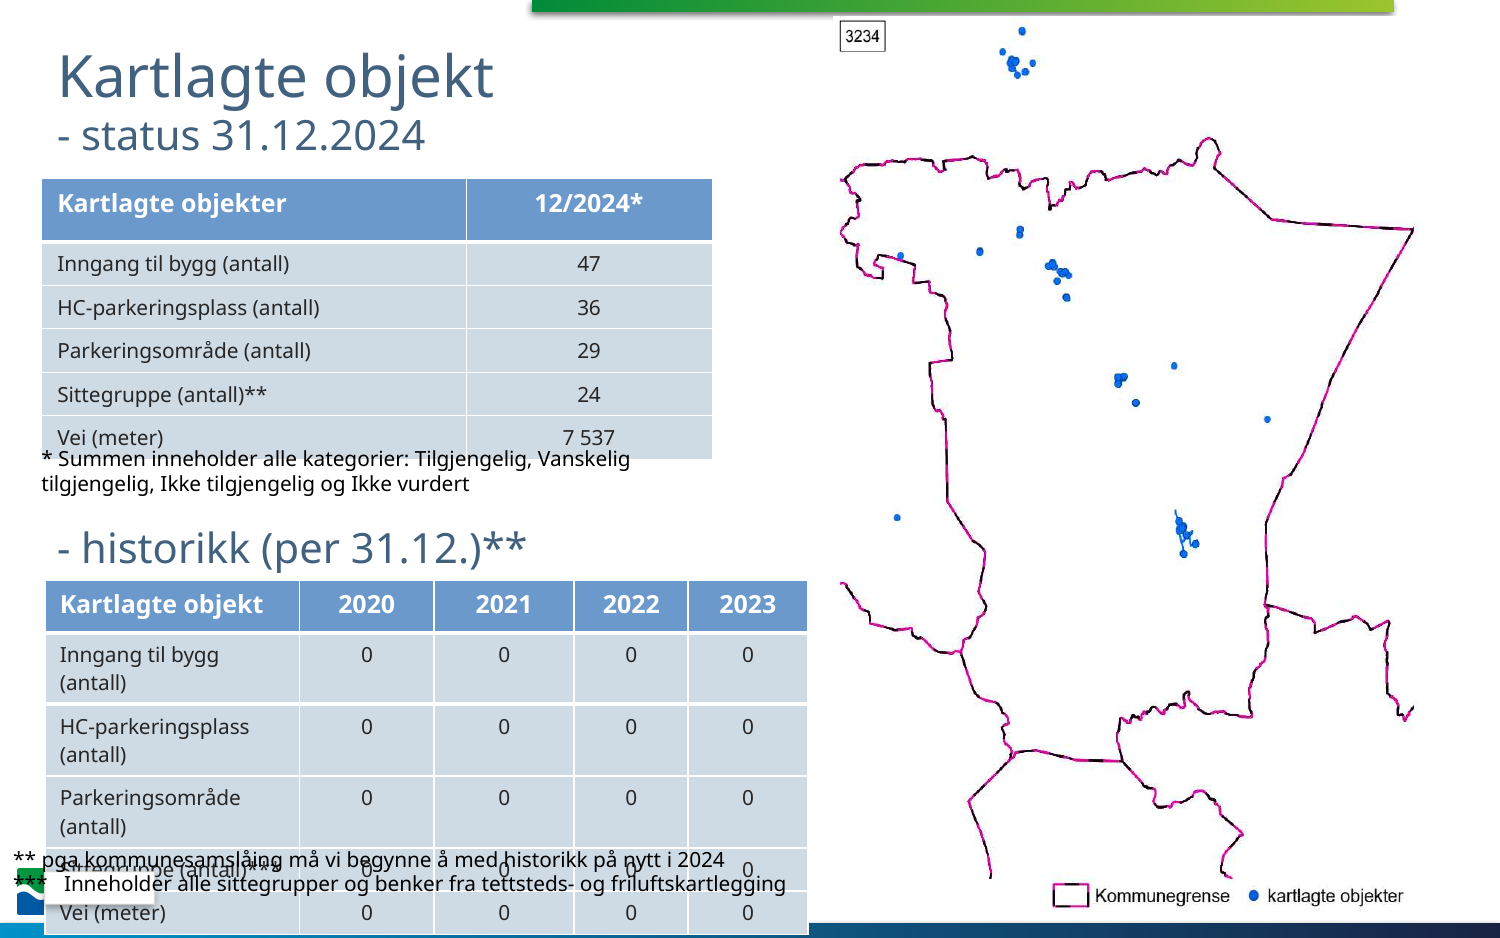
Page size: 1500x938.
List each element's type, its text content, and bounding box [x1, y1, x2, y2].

table_cell Parkeringsområde (antall) [46, 777, 299, 838]
table_cell 0 [689, 777, 807, 847]
table_header 12/2024* [467, 179, 712, 240]
picture [833, 16, 1419, 913]
table_header Kartlagte objekt [46, 581, 299, 631]
table_cell Vei (meter) [42, 416, 466, 438]
table_cell 36 [467, 286, 712, 328]
table_header 2021 [435, 581, 573, 631]
table_cell 47 [467, 244, 712, 285]
table_cell 29 [467, 329, 712, 372]
table_cell 0 [575, 706, 687, 775]
text_box Kartlagte objekt - status 31.12.2024 [42, 24, 828, 167]
table_cell Sittegruppe (antall)** [42, 373, 466, 415]
text_box ** pga kommunesamslåing må vi begynne å med historikk på nytt i 2024 *** Inneholder alle sittegrupper og benker fra tettsteds- og friluftskartlegging [0, 838, 802, 904]
table_header 2023 [689, 581, 807, 631]
table_cell 0 [689, 892, 807, 934]
table_cell 0 [575, 635, 687, 702]
table_cell HC-parkeringsplass (antall) [42, 286, 466, 328]
table_cell 0 [435, 635, 573, 702]
table_cell 0 [300, 777, 433, 838]
table_header 2020 [300, 581, 433, 631]
table_cell 24 [467, 373, 712, 415]
table_cell 0 [435, 777, 573, 838]
table_cell 0 [689, 706, 807, 775]
table_cell 0 [300, 635, 433, 702]
table_cell 0 [435, 706, 573, 775]
table_cell Parkeringsområde (antall) [42, 329, 466, 372]
table_cell 0 [689, 635, 807, 702]
table_header 2022 [575, 581, 687, 631]
table_cell 0 [575, 777, 687, 838]
table_header Kartlagte objekter [42, 179, 466, 240]
table_cell 0 [300, 904, 433, 934]
table_cell 7 537 [467, 416, 712, 459]
text_box * Summen inneholder alle kategorier: Tilgjengelig, Vanskelig tilgjengelig, Ikke tilgjengelig og Ikke vurdert [26, 438, 711, 504]
table_cell HC-parkeringsplass (antall) [46, 706, 299, 775]
table_cell 0 [300, 706, 433, 775]
table_cell 0 [575, 904, 687, 934]
table_cell 0 [802, 849, 807, 890]
table_cell 0 [435, 904, 573, 934]
text_box - historikk (per 31.12.)** [42, 496, 828, 580]
table_cell Inngang til bygg (antall) [42, 244, 466, 285]
table_cell Vei (meter) [46, 904, 299, 934]
table_cell Inngang til bygg (antall) [46, 635, 299, 702]
